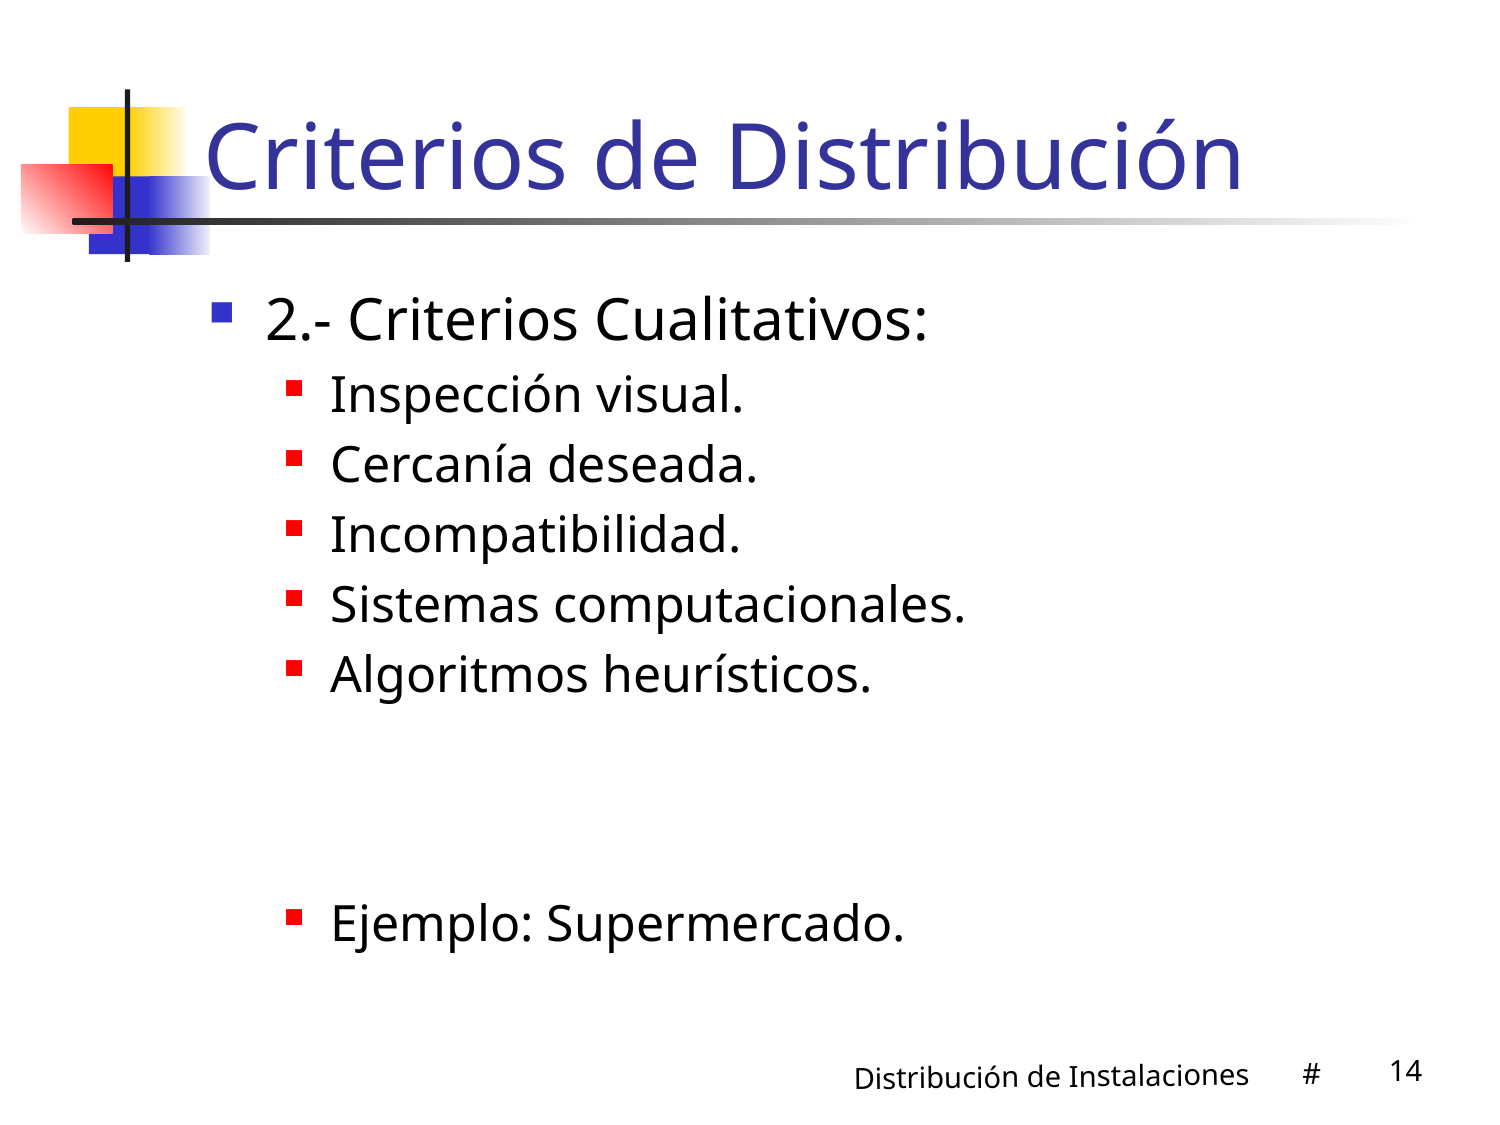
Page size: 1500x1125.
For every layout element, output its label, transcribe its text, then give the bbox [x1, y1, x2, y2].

footer Distribución de Instalaciones # [761, 1028, 1414, 1110]
slide_number 14 [1124, 1024, 1438, 1101]
title Criterios de Distribución [188, 27, 1468, 216]
list 2.- Criterios Cualitativos: Inspección visual. Cercanía deseada. Incompatibilidad. Sistemas computacionales. Algoritmos heurísticos. Ejemplo: Supermercado. [193, 274, 1470, 1007]
